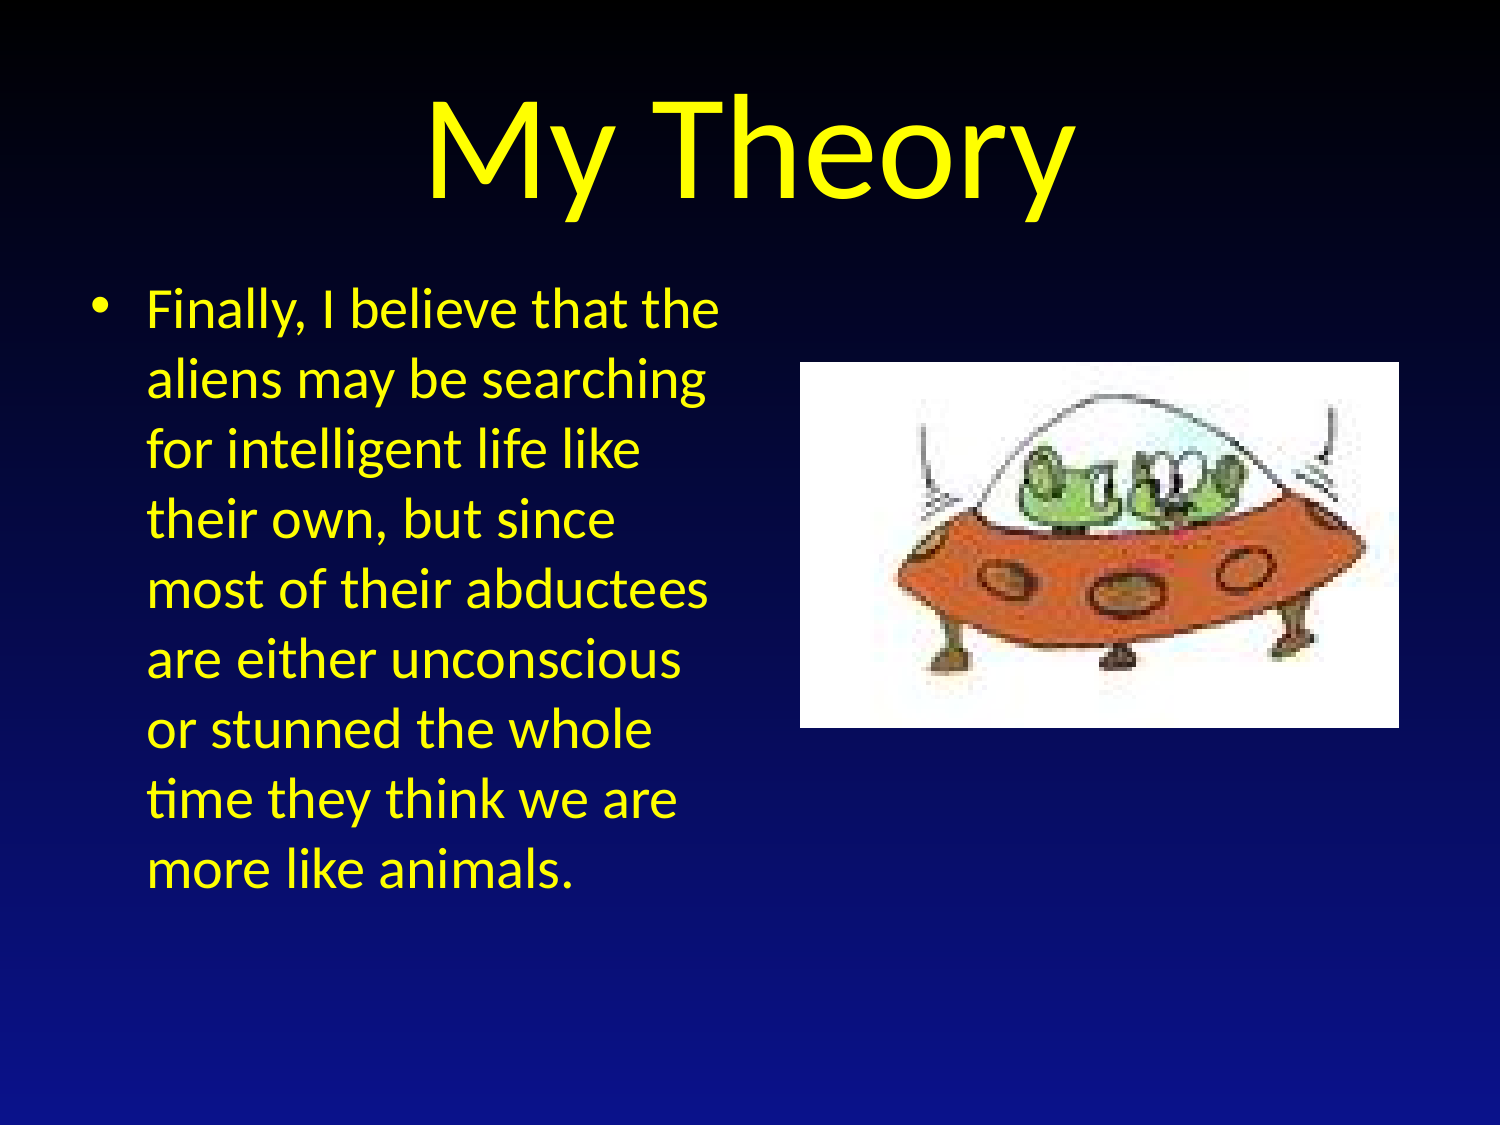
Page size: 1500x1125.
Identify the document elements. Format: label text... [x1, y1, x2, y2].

title My Theory [75, 45, 1425, 233]
list Finally, I believe that the aliens may be searching for intelligent life like their own, but since most of their abductees are either unconscious or stunned the whole time they think we are more like animals. [75, 262, 738, 1005]
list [799, 362, 1400, 728]
